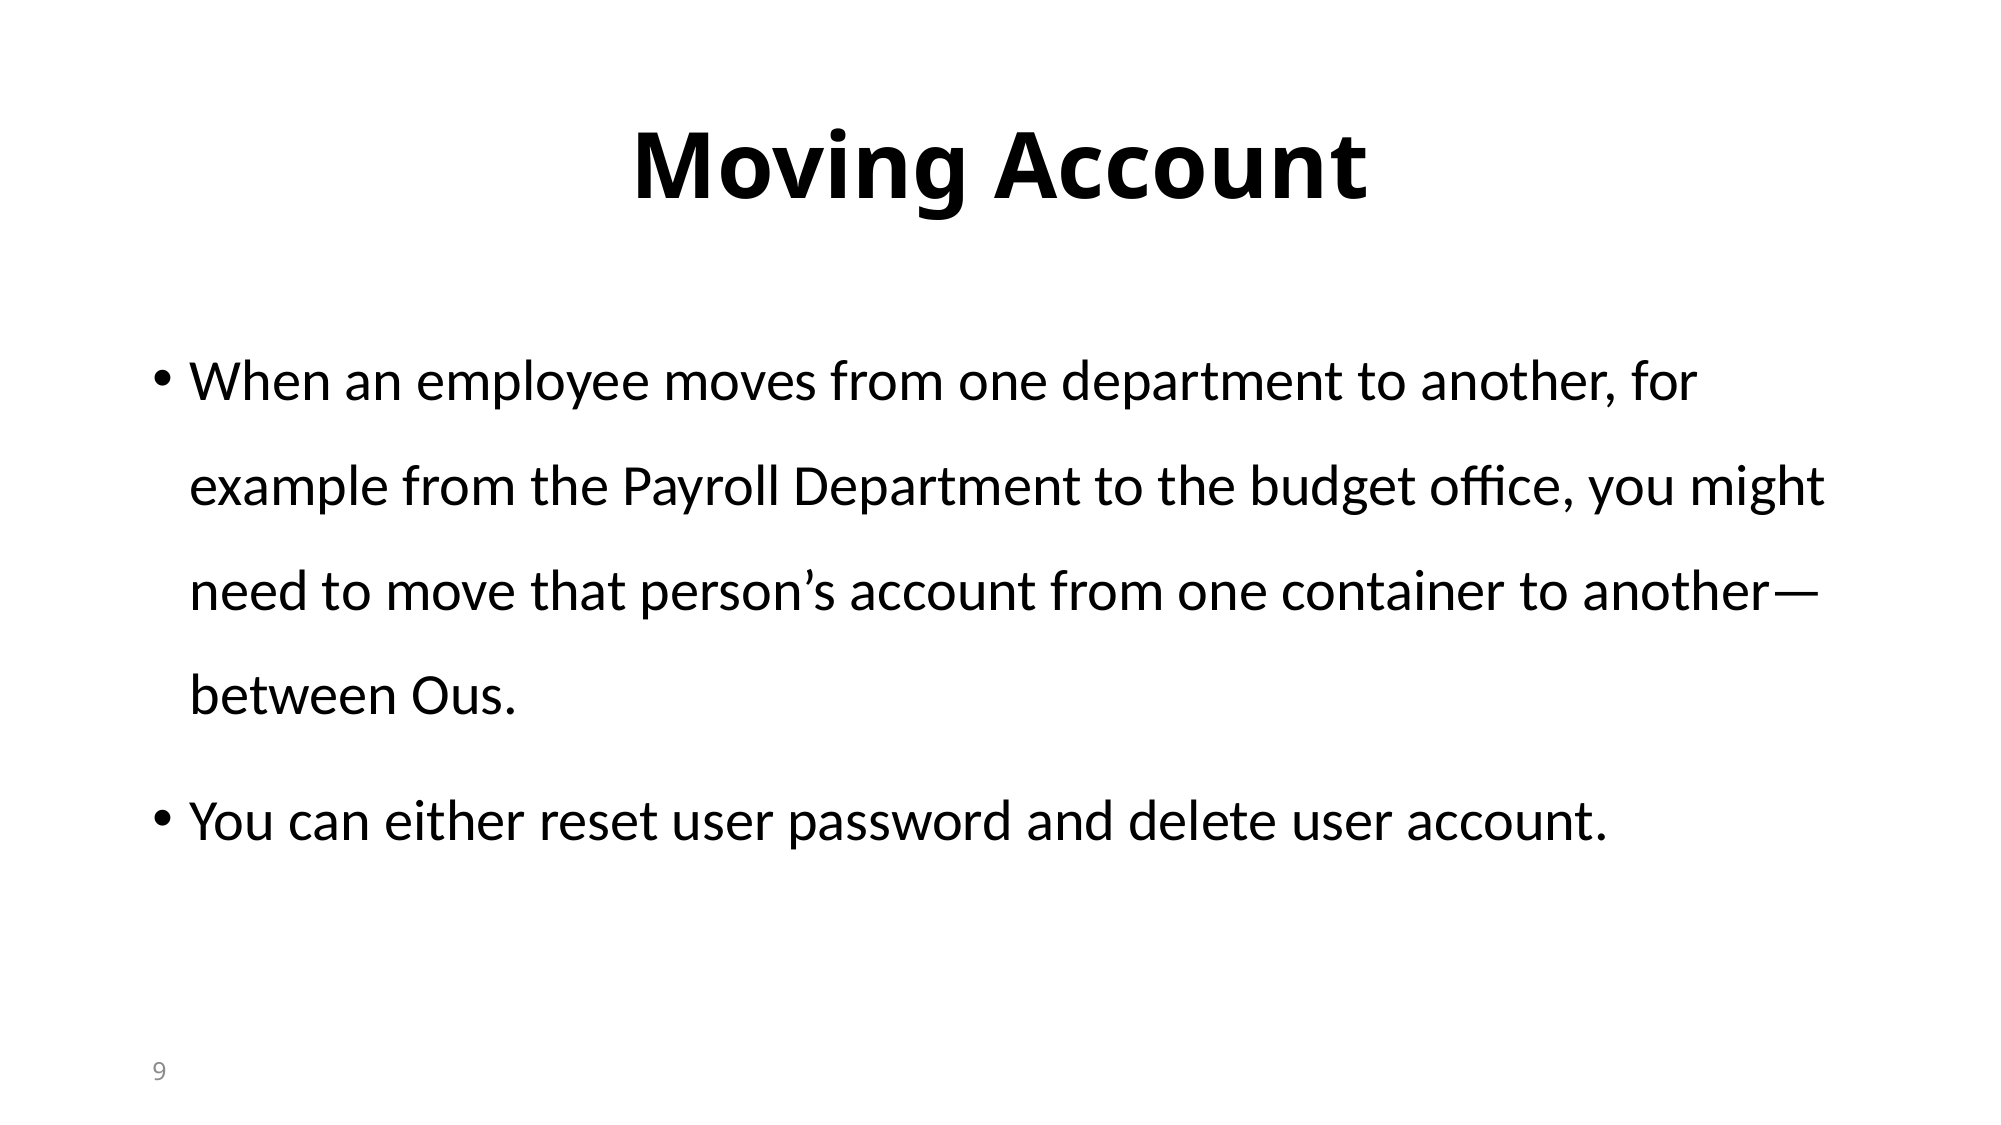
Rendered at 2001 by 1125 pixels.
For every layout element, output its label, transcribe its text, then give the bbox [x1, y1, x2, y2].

list When an employee moves from one department to another, for example from the Payroll Department to the budget office, you might need to move that person’s account from one container to another—between Ous. You can either reset user password and delete user account. [137, 299, 1863, 1014]
title Moving Account [137, 59, 1863, 278]
slide_number 9 [137, 1042, 588, 1103]
